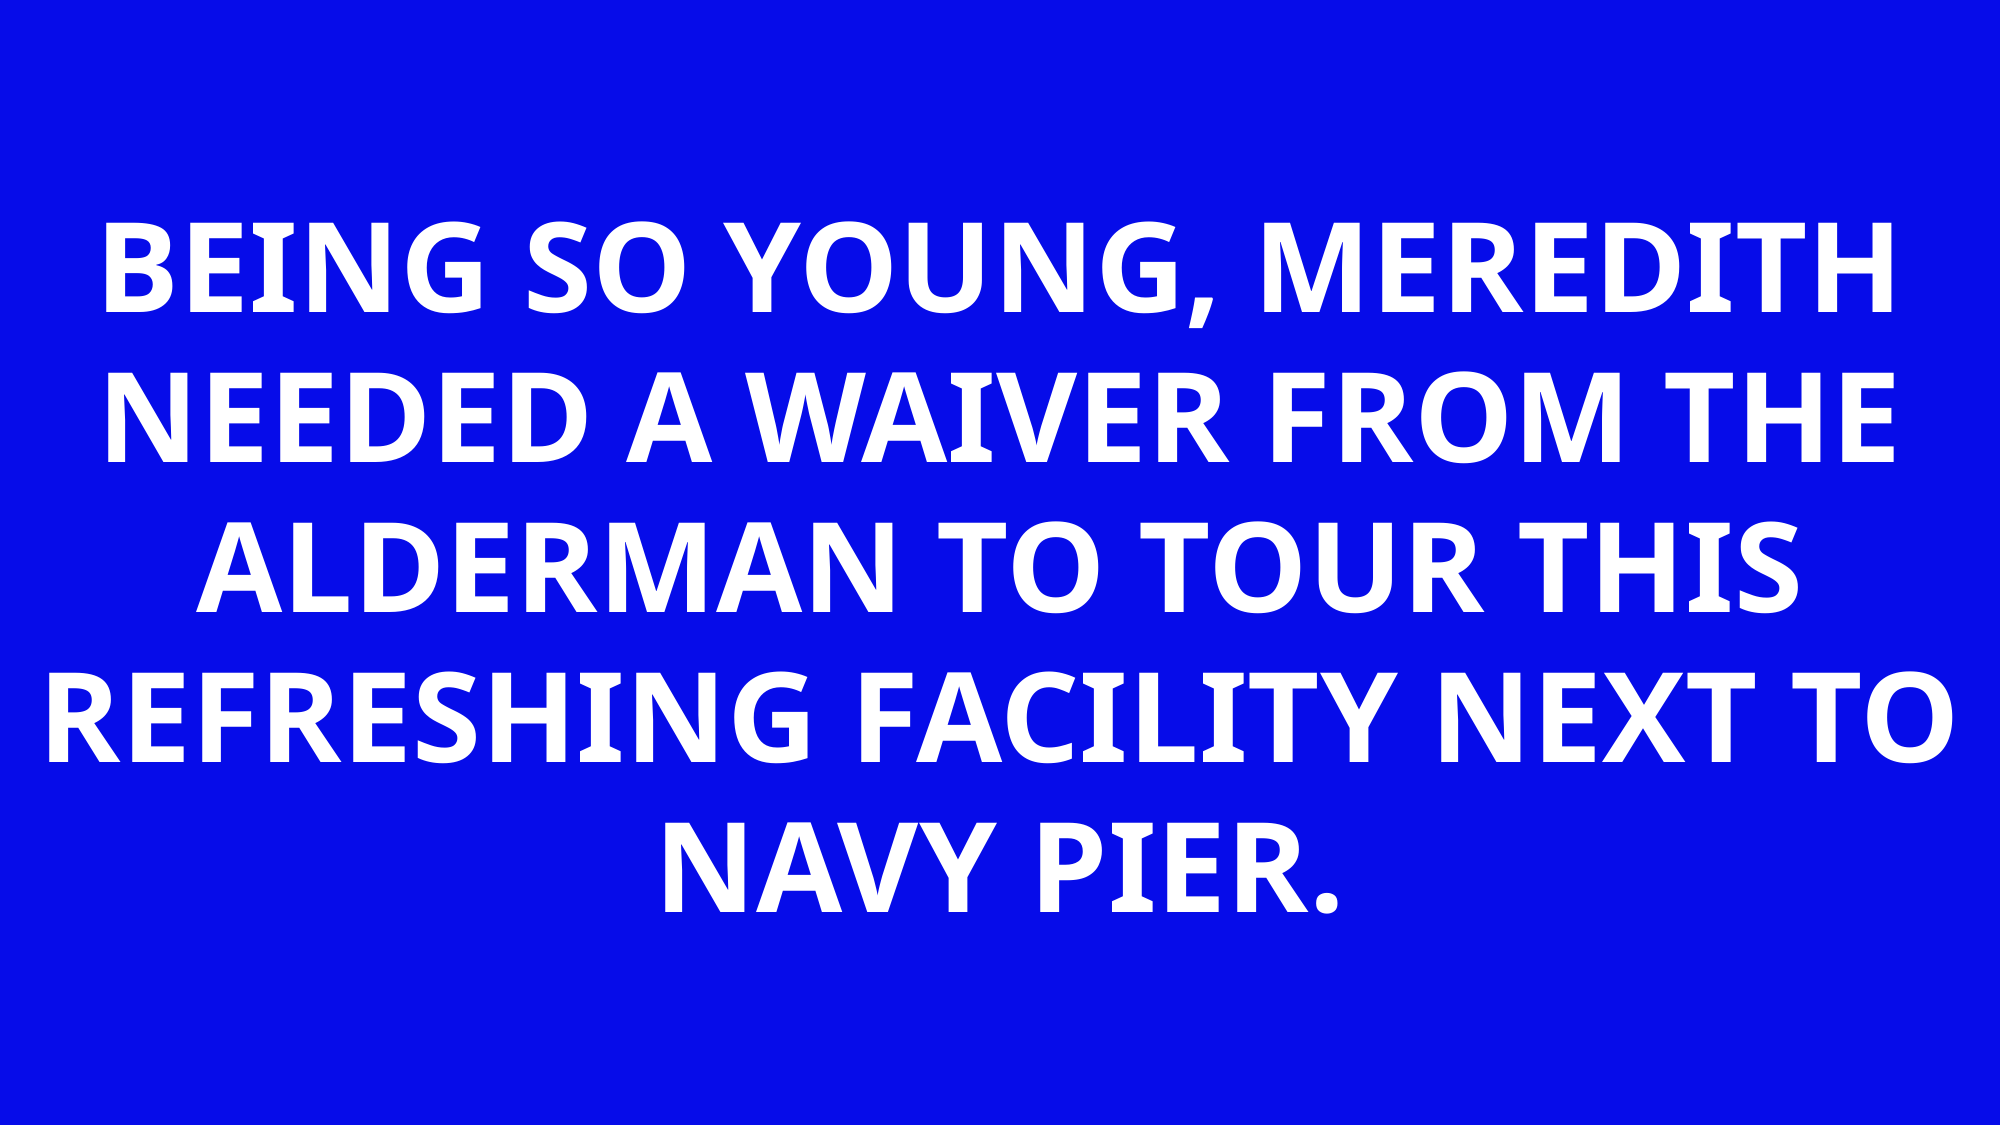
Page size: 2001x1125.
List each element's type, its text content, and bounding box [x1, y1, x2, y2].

text_box BEING SO YOUNG, MEREDITH NEEDED A WAIVER FROM THE ALDERMAN TO TOUR THIS REFRESHING FACILITY NEXT TO NAVY PIER. [0, 0, 2000, 1125]
